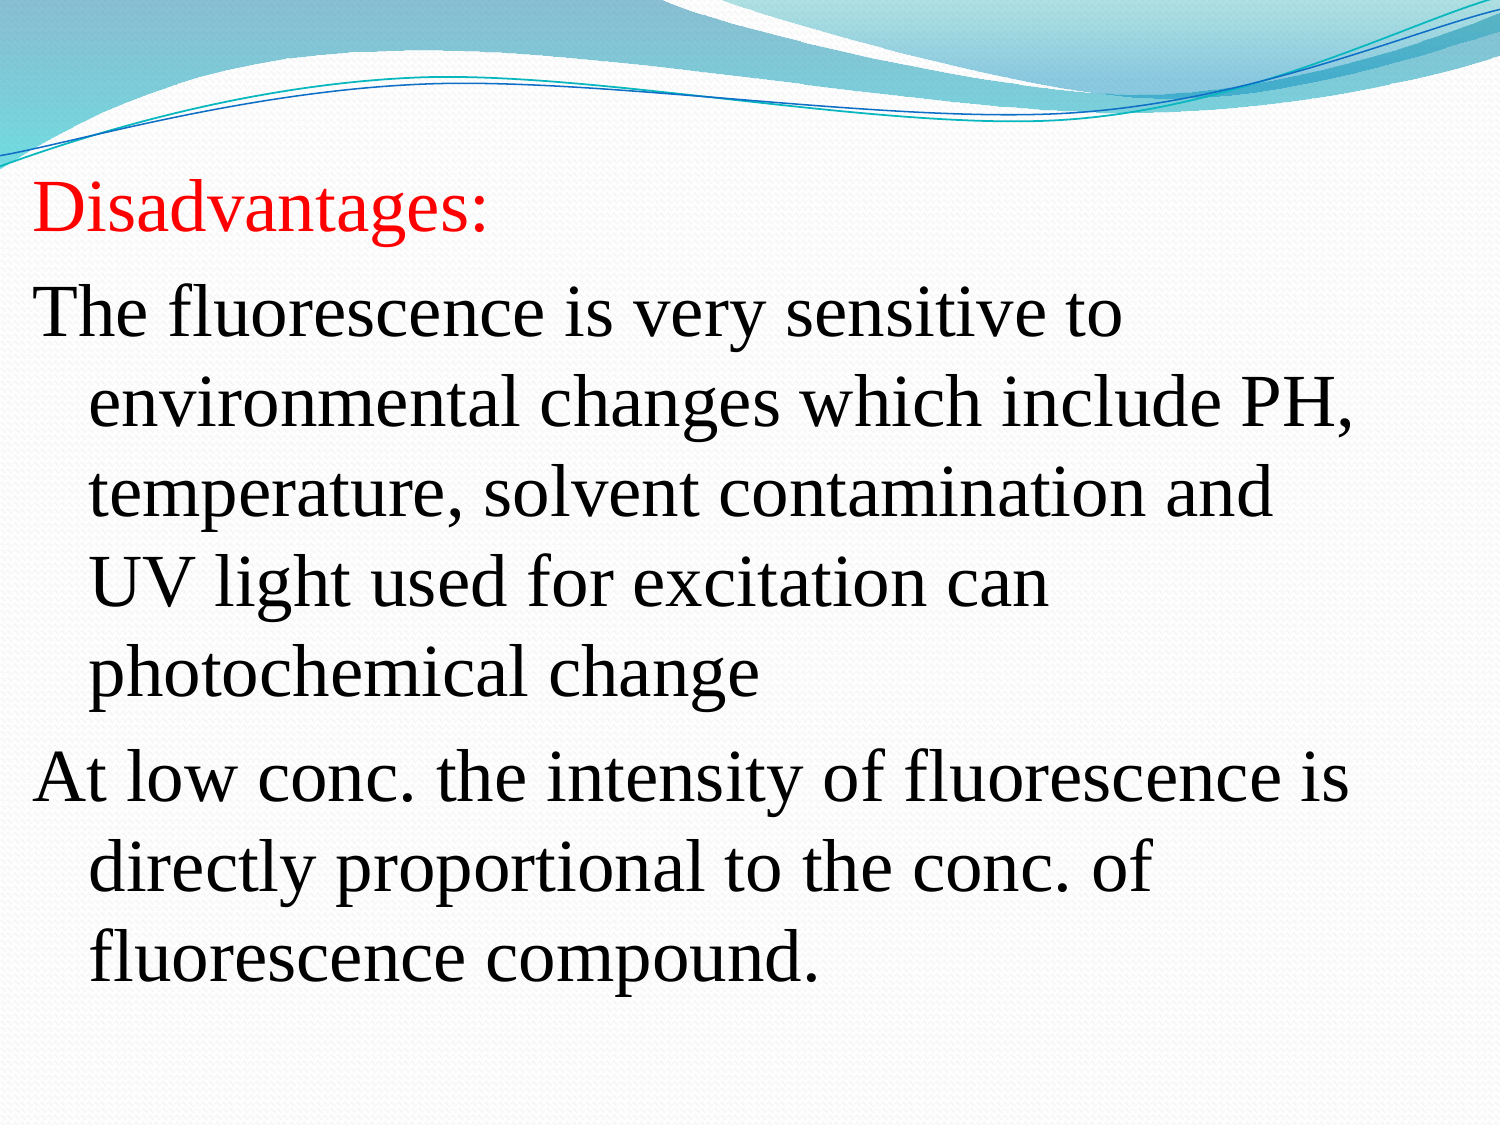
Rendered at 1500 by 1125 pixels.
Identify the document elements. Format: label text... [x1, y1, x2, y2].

text_box Disadvantages: The fluorescence is very sensitive to environmental changes which include PH, temperature, solvent contamination and UV light used for excitation can photochemical change At low conc. the intensity of fluorescence is directly proportional to the conc. of fluorescence compound. [17, 148, 1376, 1004]
